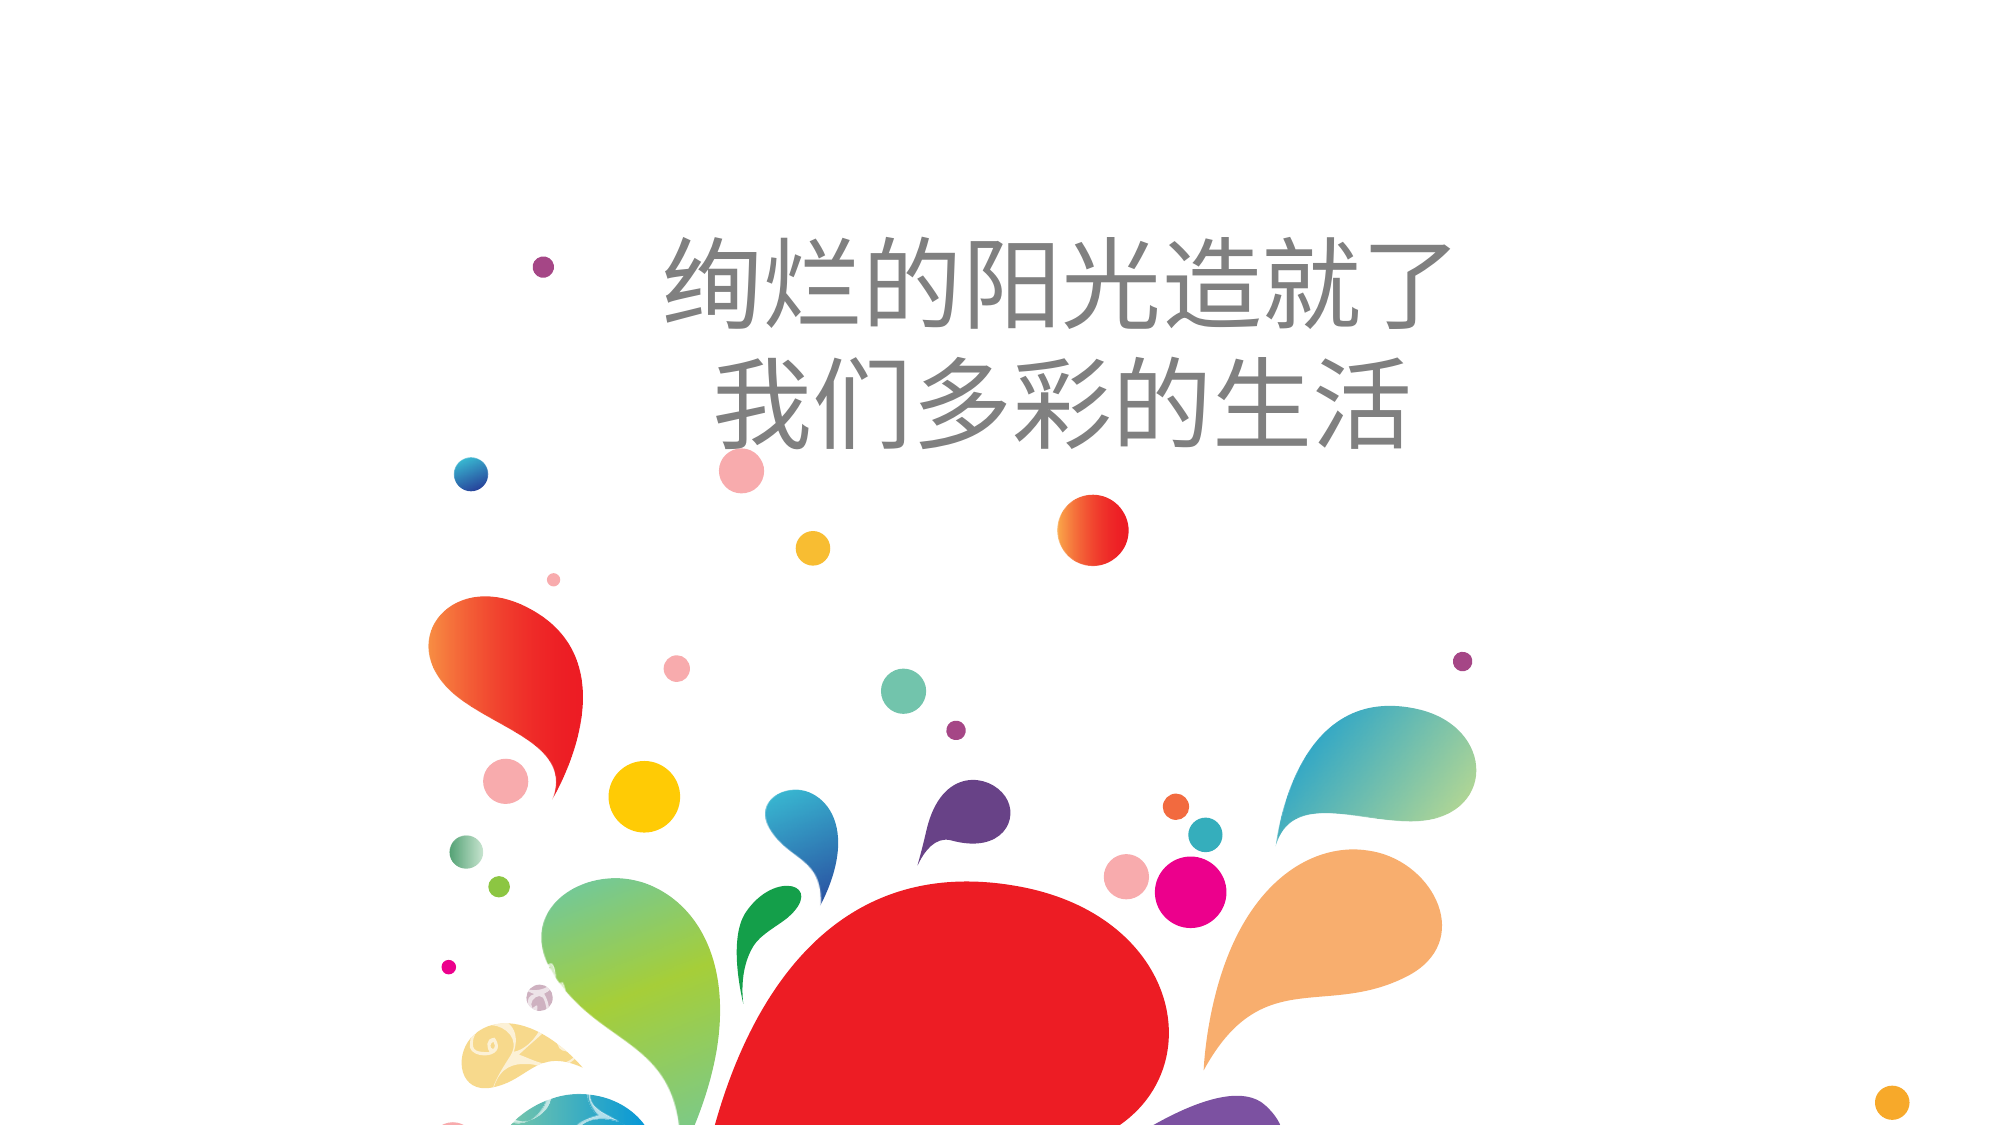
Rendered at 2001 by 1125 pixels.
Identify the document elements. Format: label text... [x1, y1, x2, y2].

text_box 绚烂的阳光造就了 我们多彩的生活 [647, 214, 1478, 255]
picture [198, 255, 2000, 1125]
